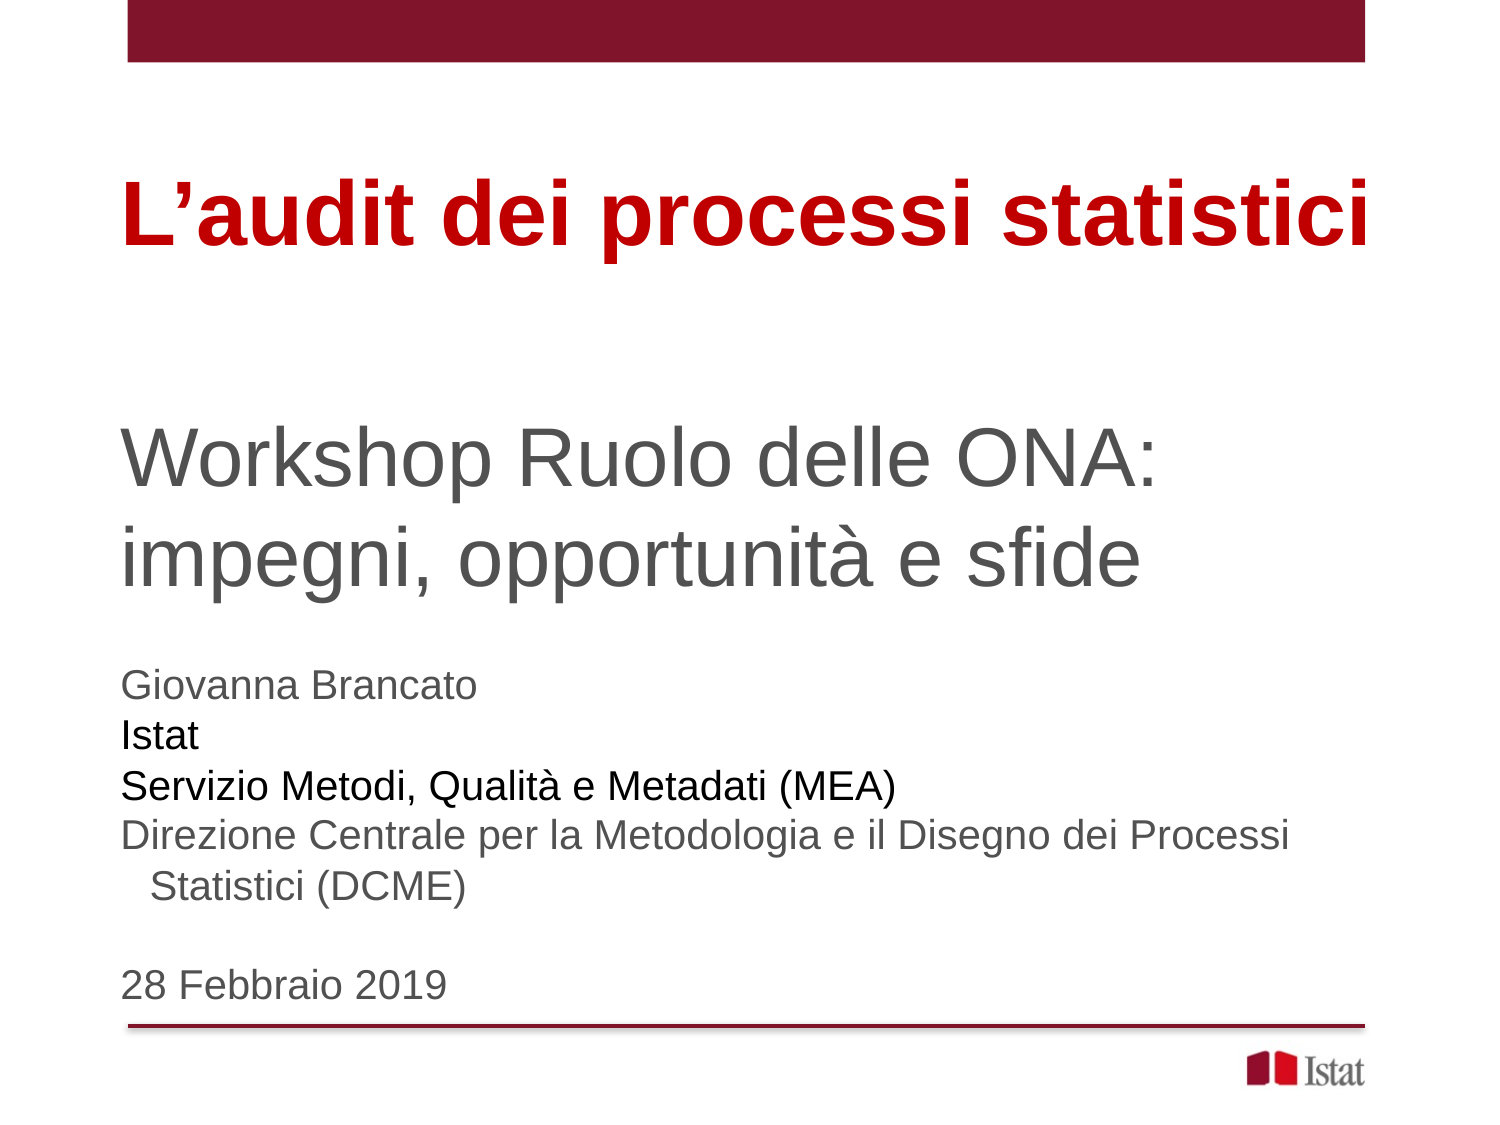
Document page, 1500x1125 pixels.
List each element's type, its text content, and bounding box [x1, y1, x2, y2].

picture [1239, 1040, 1373, 1097]
text_box L’audit dei processi statistici Workshop Ruolo delle ONA: impegni, opportunità e sfide Giovanna Brancato Istat Servizio Metodi, Qualità e Metadati (MEA) Direzione Centrale per la Metodologia e il Disegno dei Processi Statistici (DCME) 28 Febbraio 2019 [105, 145, 1392, 1016]
